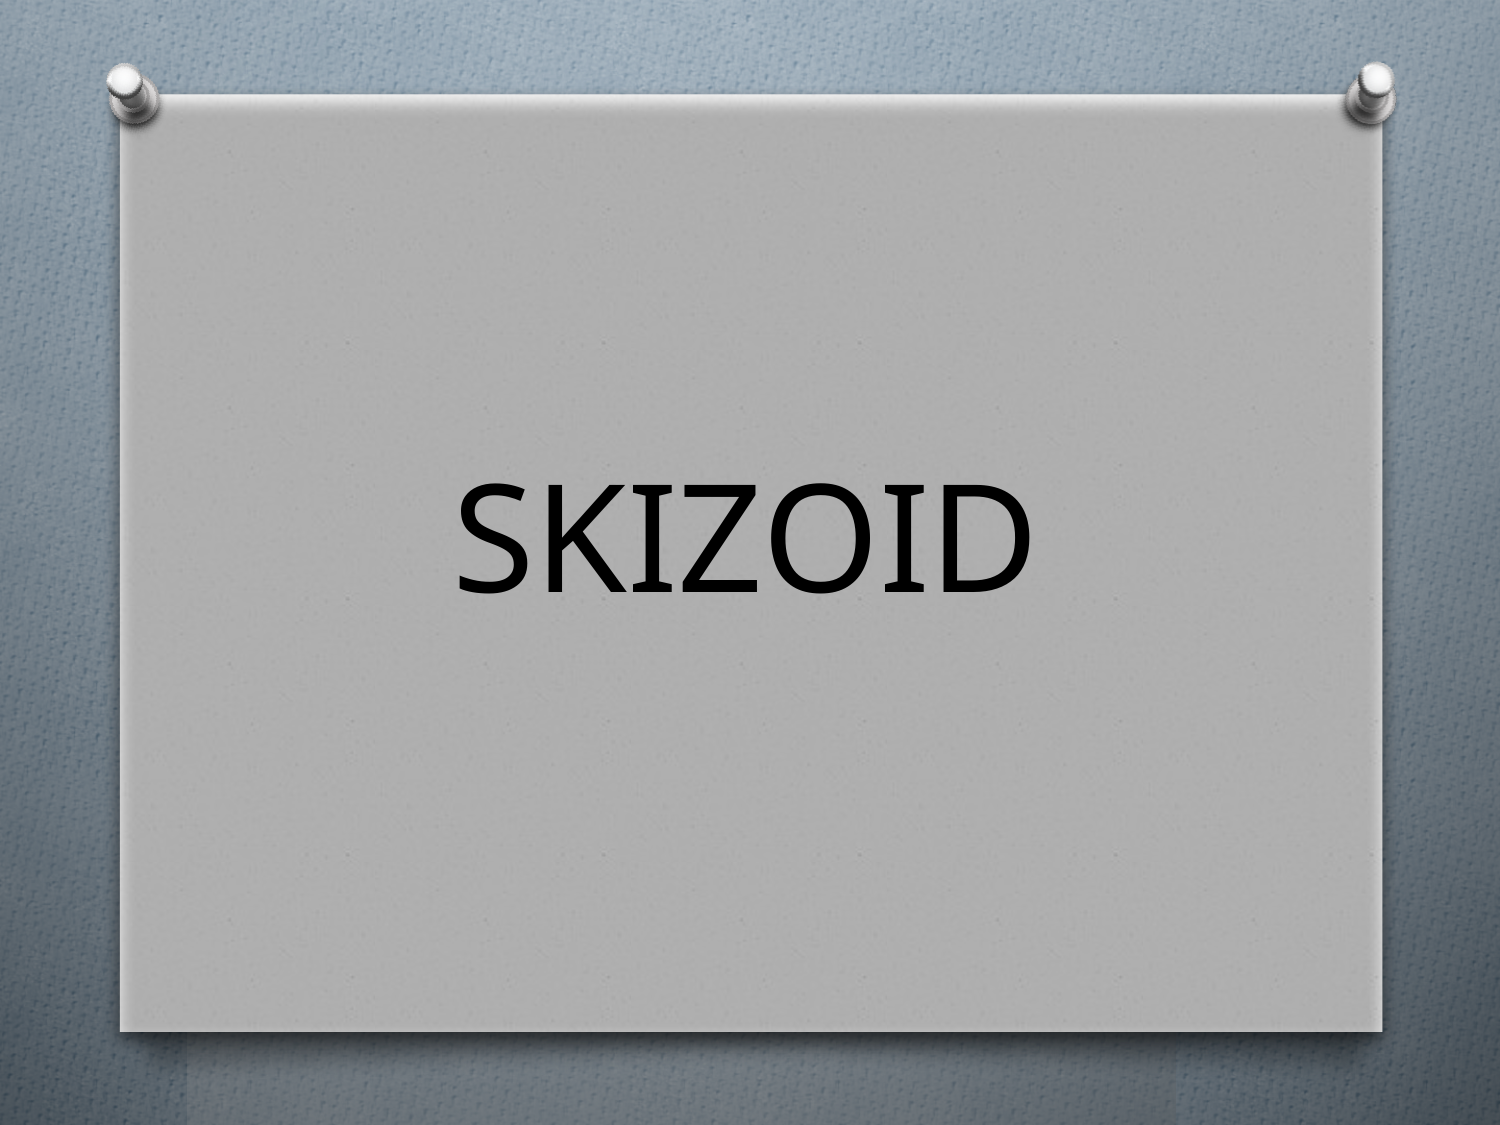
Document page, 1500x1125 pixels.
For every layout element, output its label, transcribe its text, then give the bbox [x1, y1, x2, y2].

list SKIZOID [237, 275, 1254, 728]
picture [75, 29, 198, 153]
picture [1317, 35, 1439, 156]
